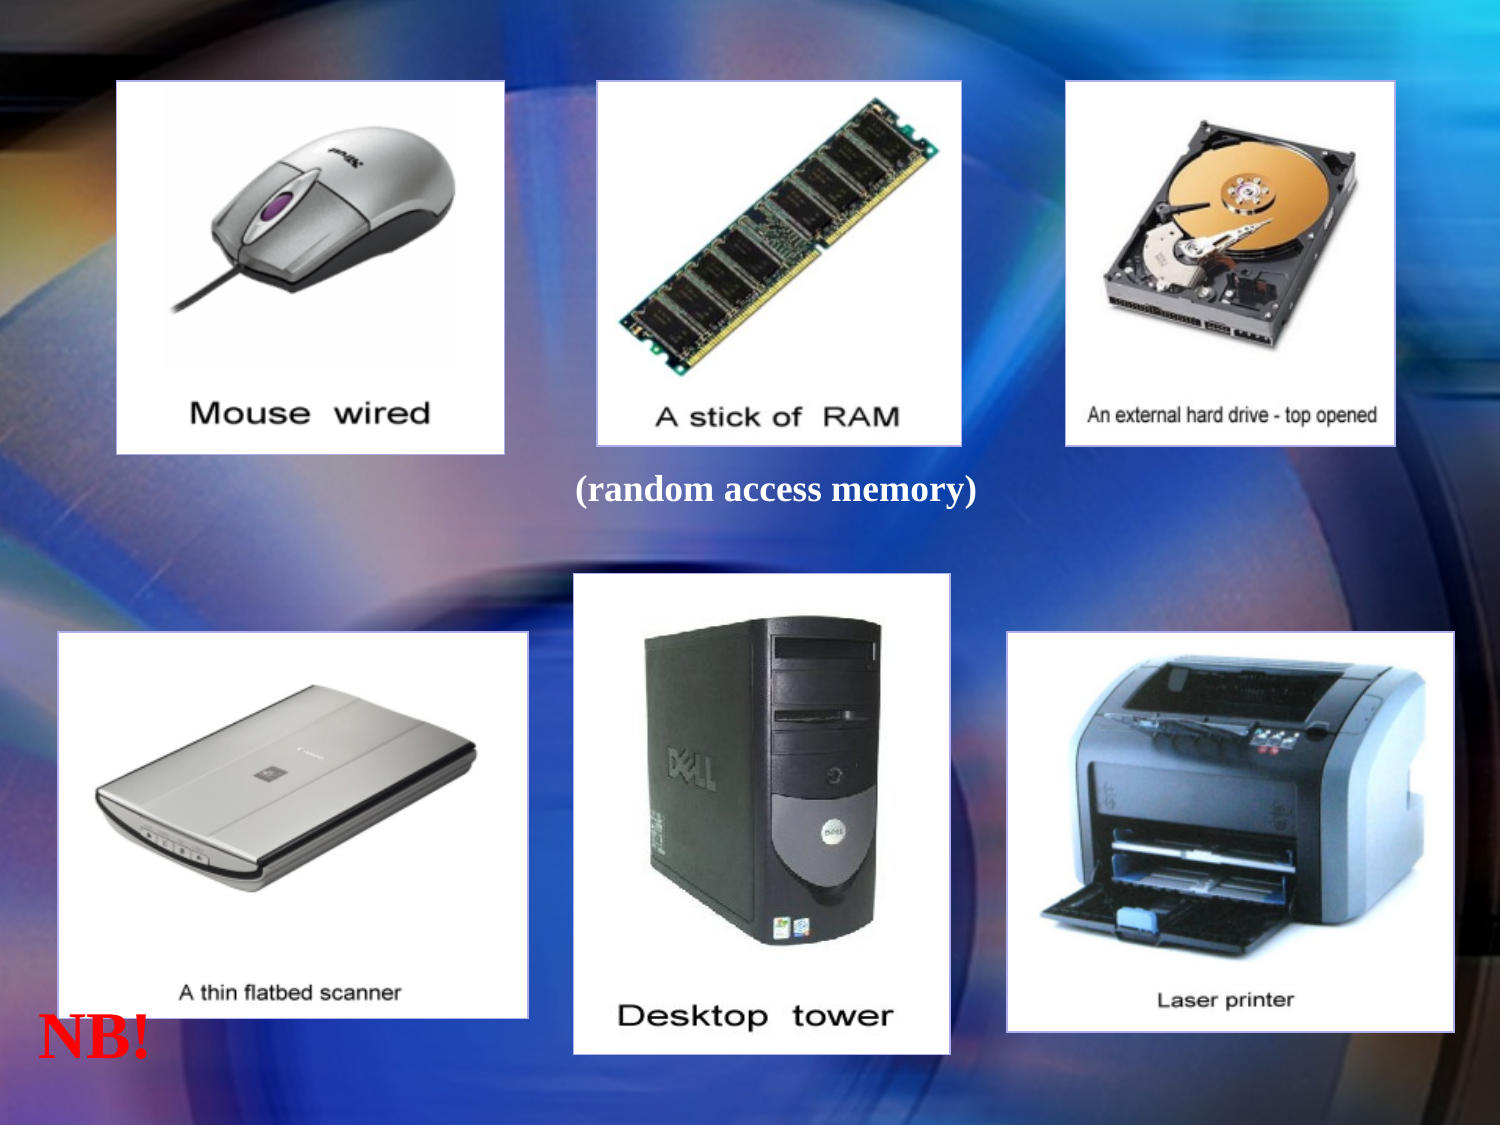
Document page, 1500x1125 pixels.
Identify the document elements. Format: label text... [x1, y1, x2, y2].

text_box (random access memory) [550, 456, 997, 517]
text_box NB! [23, 984, 211, 1079]
picture [0, 0, 1500, 1125]
